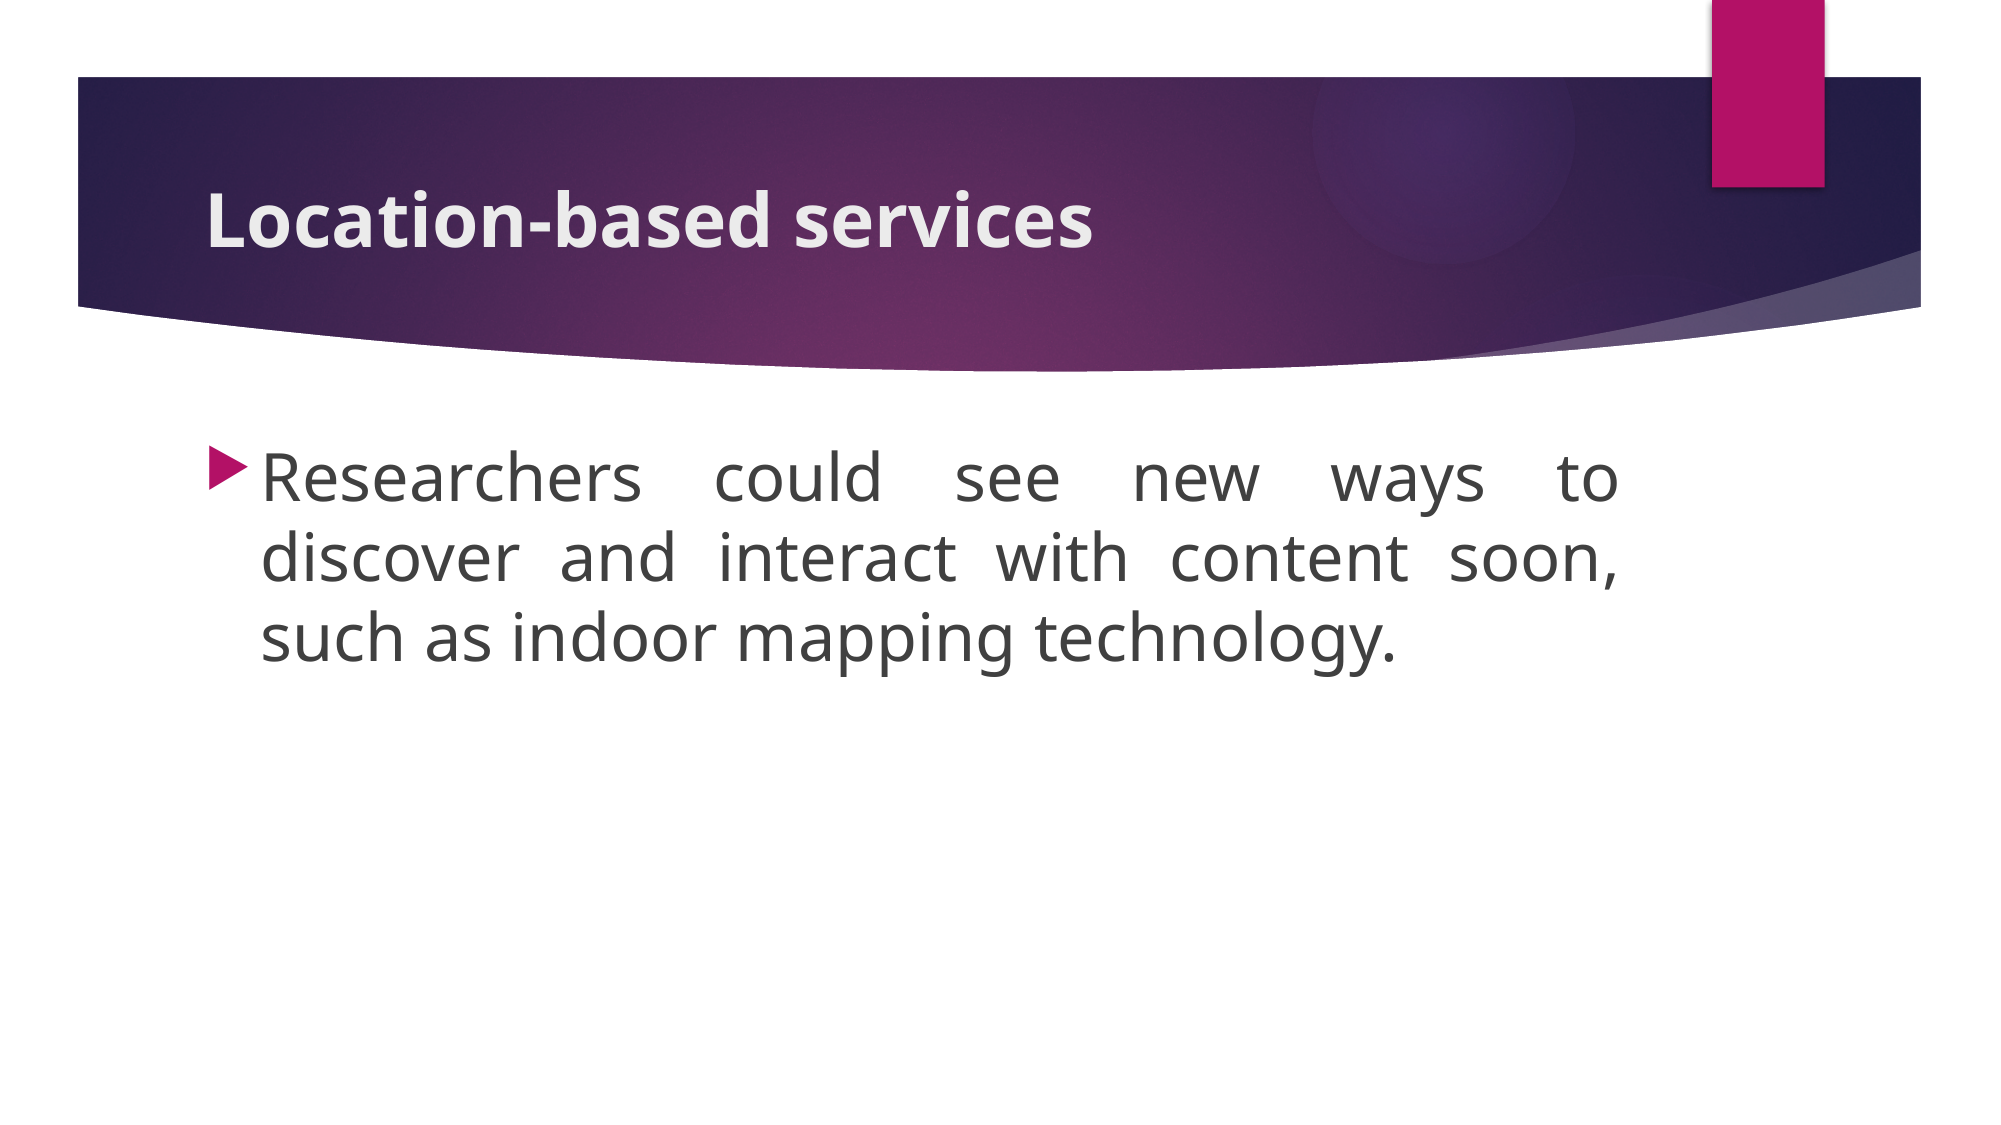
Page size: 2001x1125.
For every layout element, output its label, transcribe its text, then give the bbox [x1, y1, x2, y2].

list Researchers could see new ways to discover and interact with content soon, such as indoor mapping technology. [189, 427, 1638, 988]
title Location-based services [189, 159, 1627, 276]
